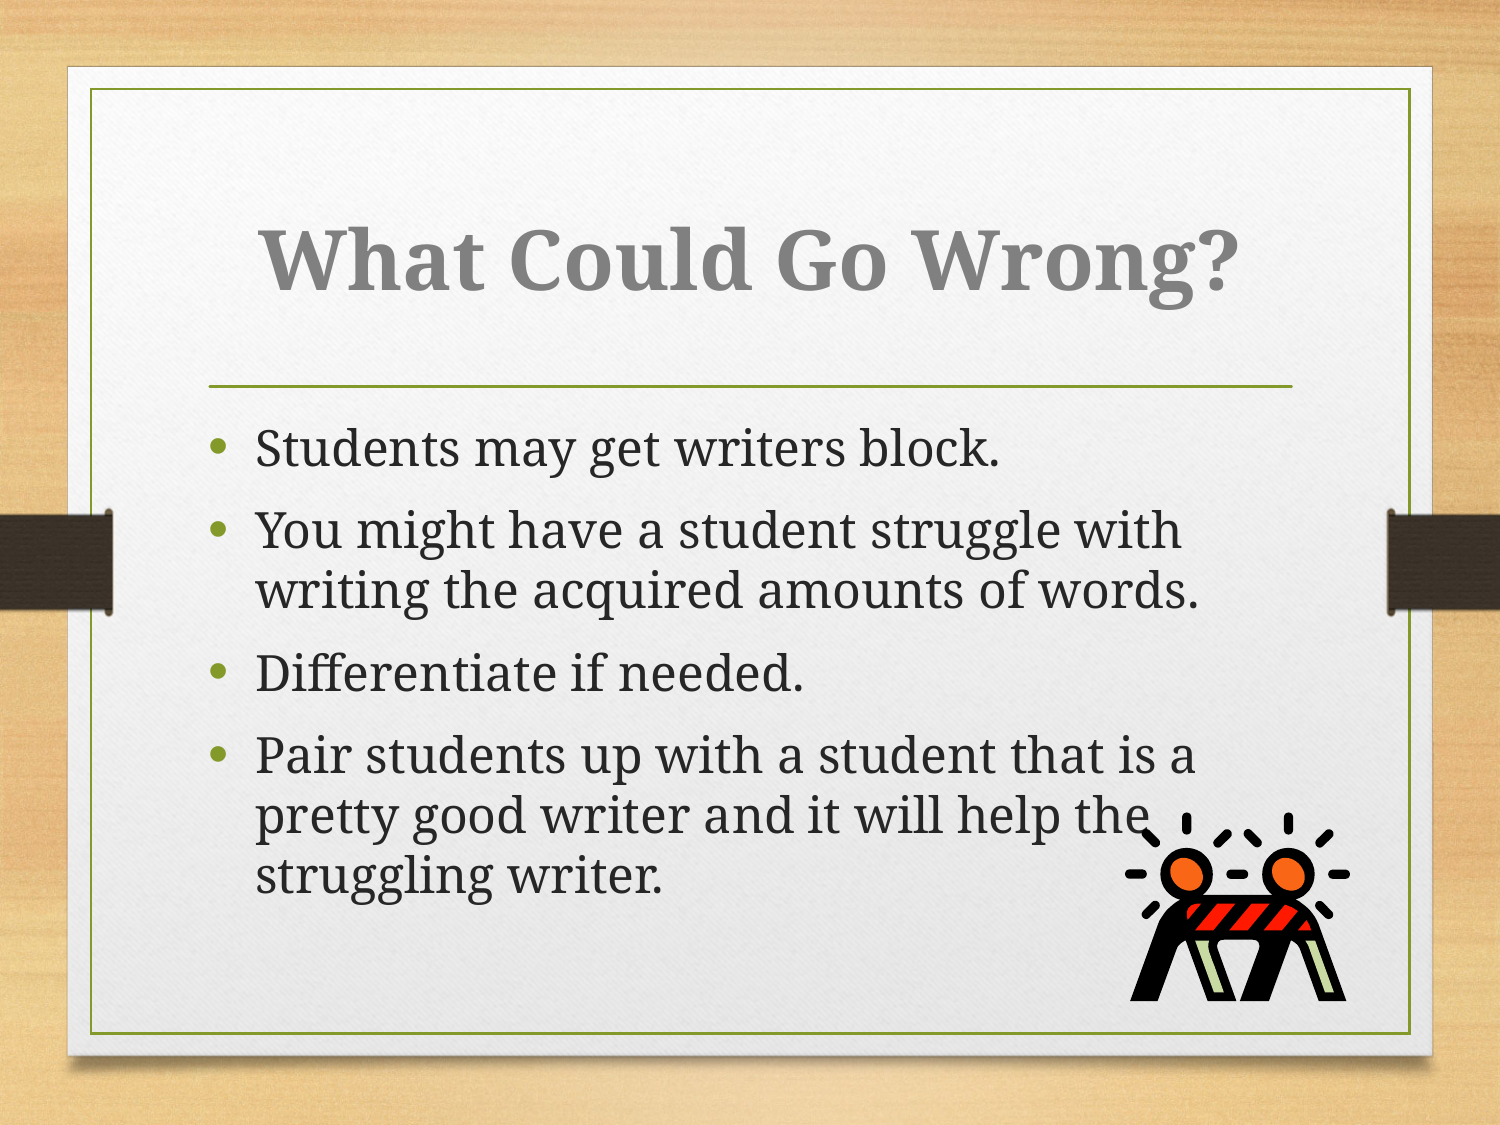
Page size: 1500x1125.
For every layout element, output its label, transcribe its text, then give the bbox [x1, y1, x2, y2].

list Students may get writers block. You might have a student struggle with writing the acquired amounts of words. Differentiate if needed. Pair students up with a student that is a pretty good writer and it will help the struggling writer. [193, 408, 1309, 974]
title What Could Go Wrong? [193, 150, 1309, 365]
picture [0, 0, 1500, 1125]
